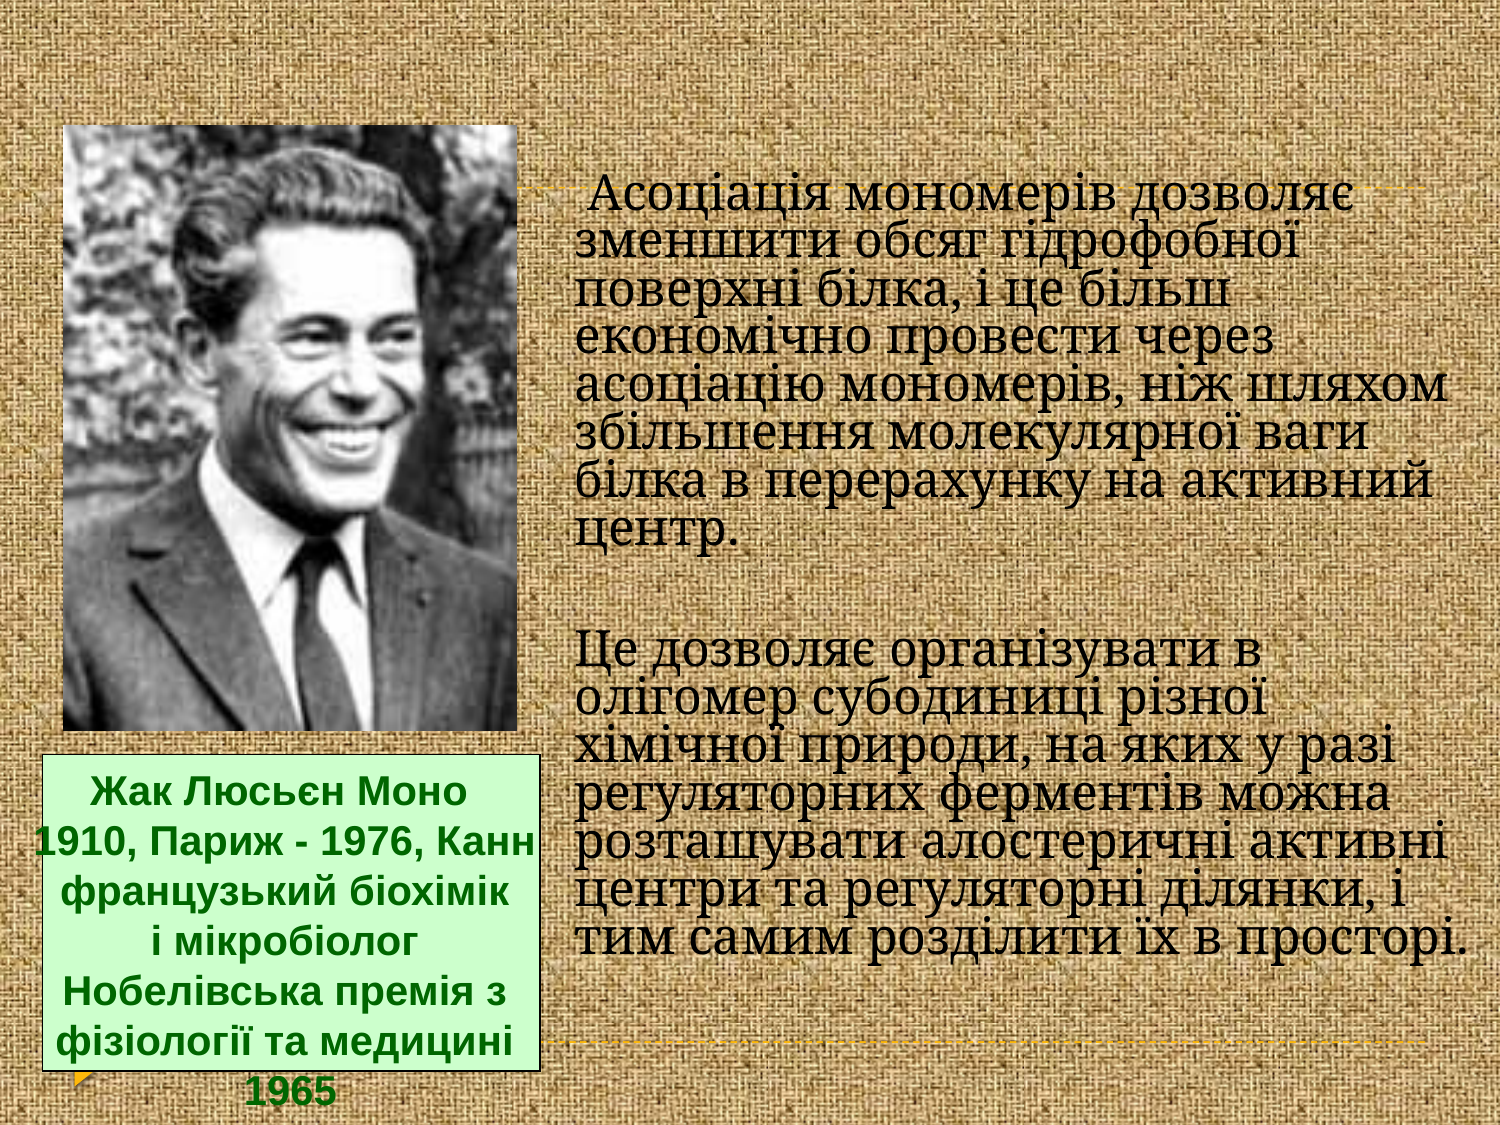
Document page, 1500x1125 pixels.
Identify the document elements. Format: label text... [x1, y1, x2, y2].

text_box Жак Люсьєн Моно 1910, Париж - 1976, Канн французький біохімік і мікробіолог Нобелівська премія з фізіології та медицині 1965 [6, 756, 563, 1122]
list Асоціація мономерів дозволяє зменшити обсяг гідрофобної поверхні білка, і це більш економічно провести через асоціацію мономерів, ніж шляхом збільшення молекулярної ваги білка в перерахунку на активний центр. Це дозволяє організувати в олігомер субодиниці різної хімічної природи, на яких у разі регуляторних ферментів можна розташувати алостеричні активні центри та регуляторні ділянки, і тим самим розділити їх в просторі. [514, 164, 1500, 979]
picture [0, 0, 1500, 1125]
